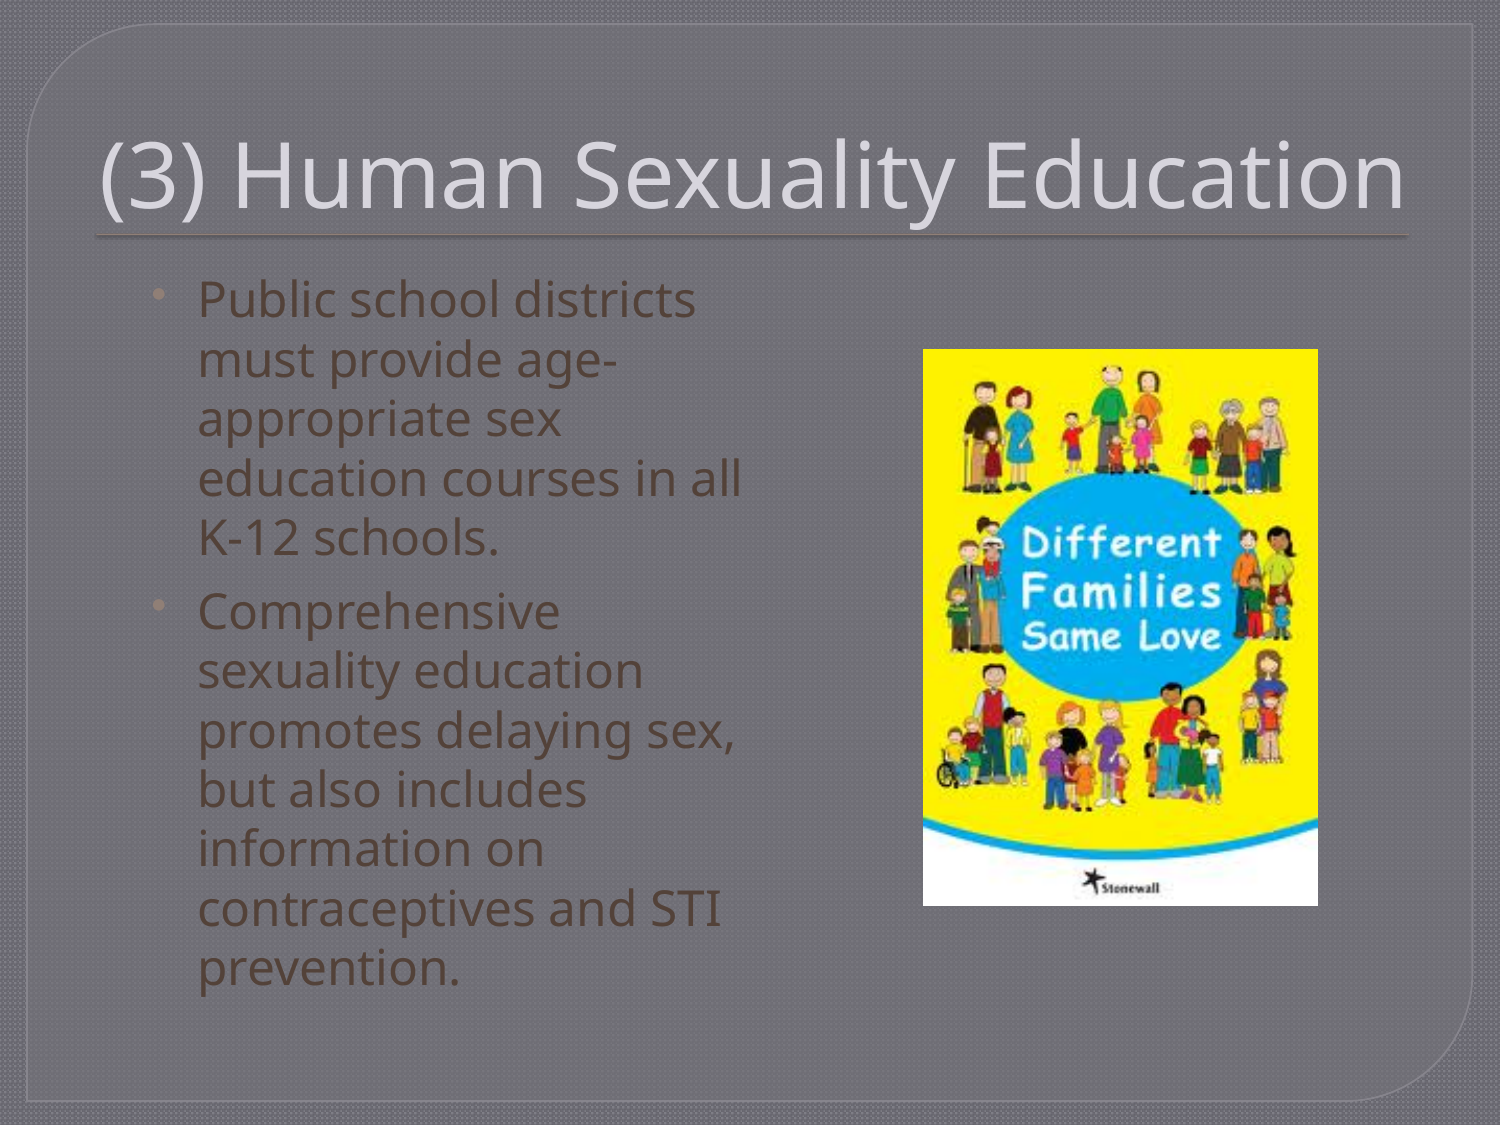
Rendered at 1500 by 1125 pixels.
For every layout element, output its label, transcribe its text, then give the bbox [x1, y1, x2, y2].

list Public school districts must provide age-appropriate sex education courses in all K-12 schools. Comprehensive sexuality education promotes delaying sex, but also includes information on contraceptives and STI prevention. [138, 261, 786, 1004]
title (3) Human Sexuality Education [75, 46, 1425, 235]
picture [923, 349, 1318, 907]
